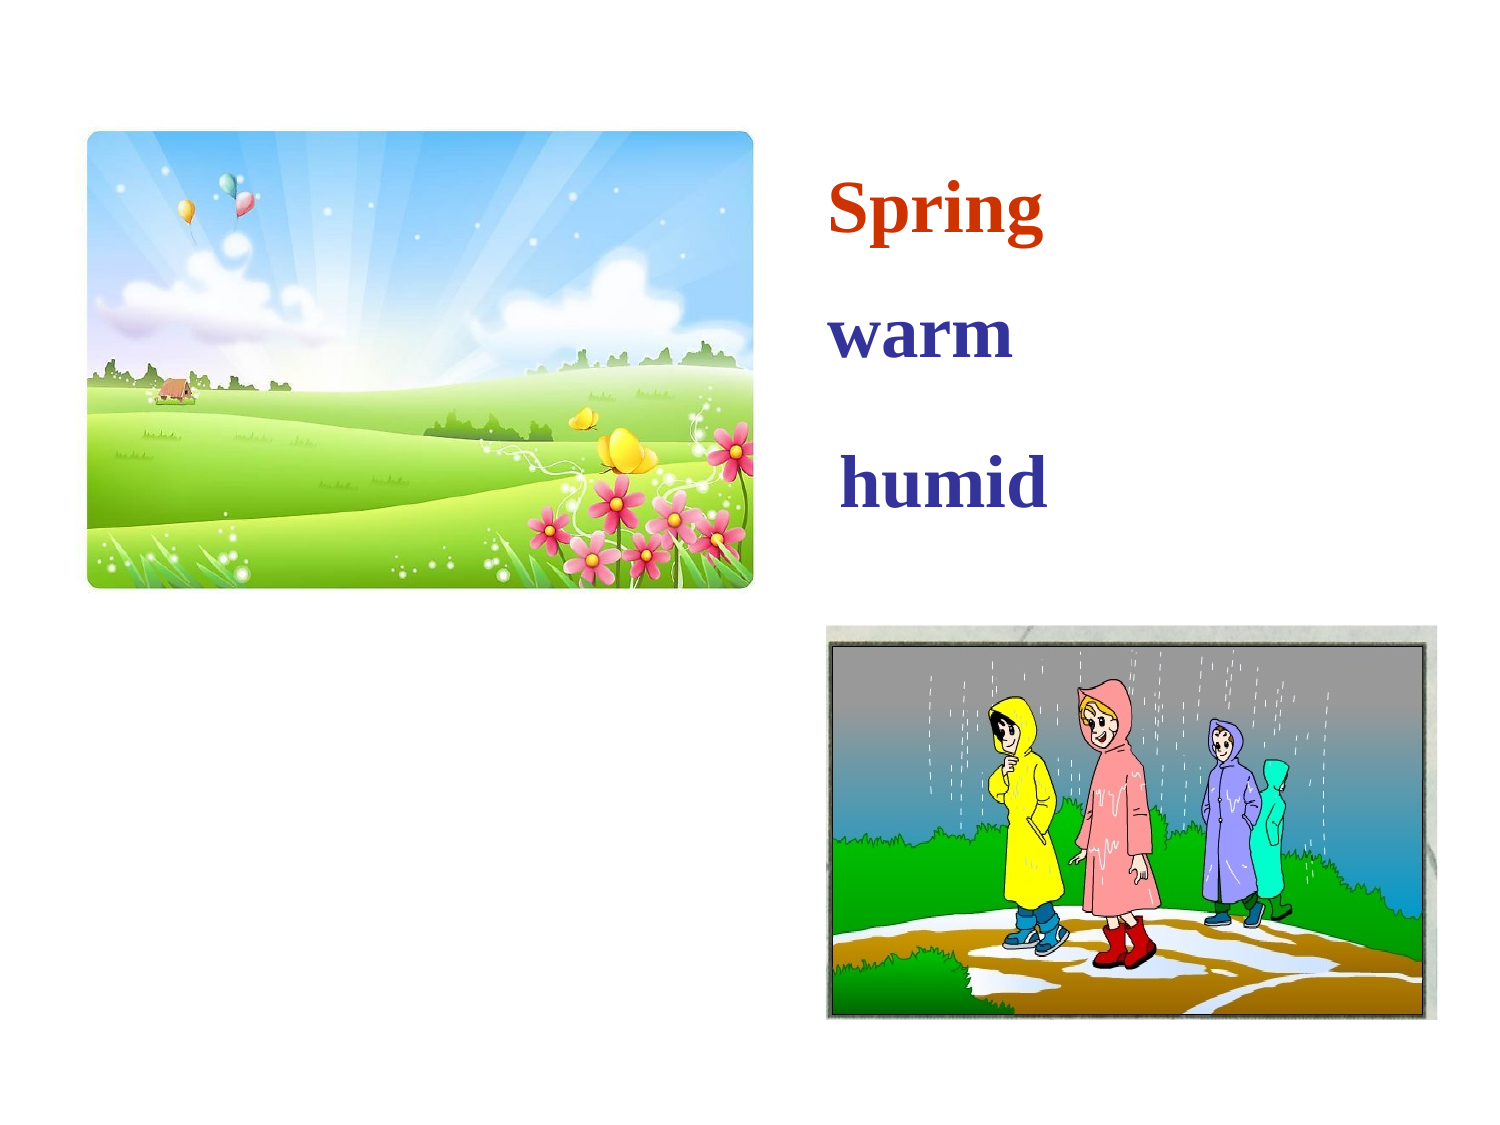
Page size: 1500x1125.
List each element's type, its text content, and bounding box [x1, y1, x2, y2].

picture [74, 112, 763, 601]
text_box humid [824, 424, 1113, 530]
picture [824, 624, 1438, 1020]
text_box Spring [812, 149, 1138, 255]
text_box warm [812, 274, 1113, 380]
